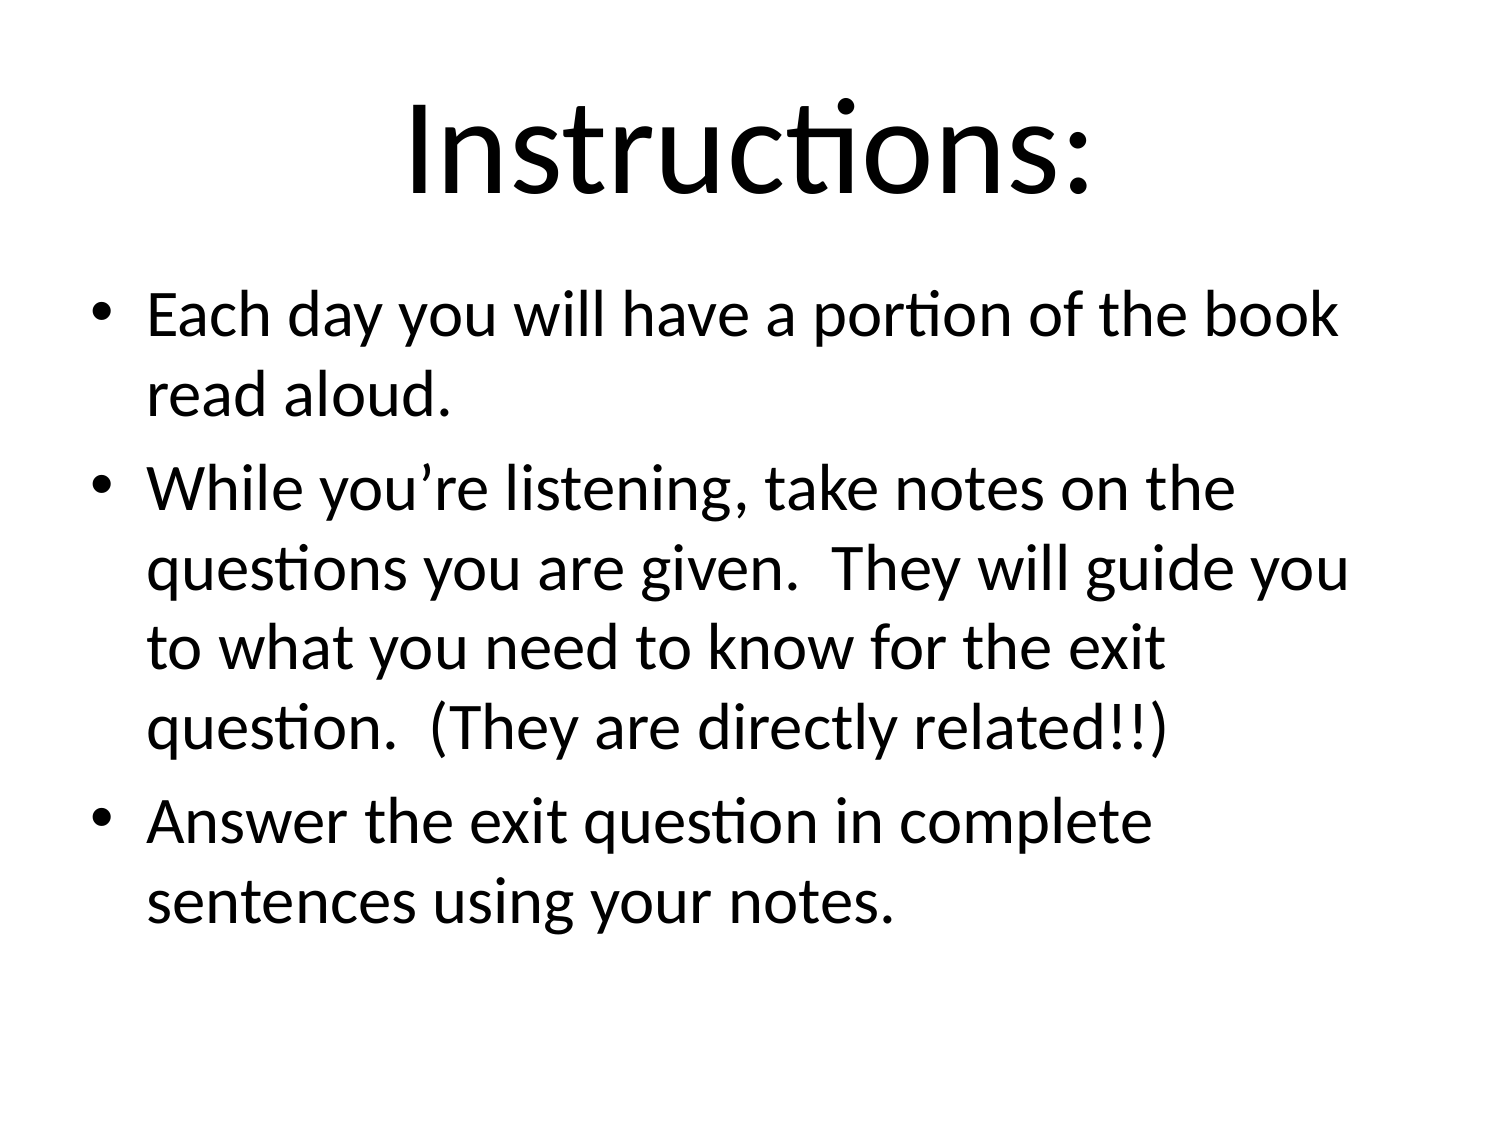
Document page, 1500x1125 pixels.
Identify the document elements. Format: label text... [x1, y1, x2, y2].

title Instructions: [75, 45, 1425, 233]
list Each day you will have a portion of the book read aloud. While you’re listening, take notes on the questions you are given. They will guide you to what you need to know for the exit question. (They are directly related!!) Answer the exit question in complete sentences using your notes. [75, 262, 1425, 1005]
